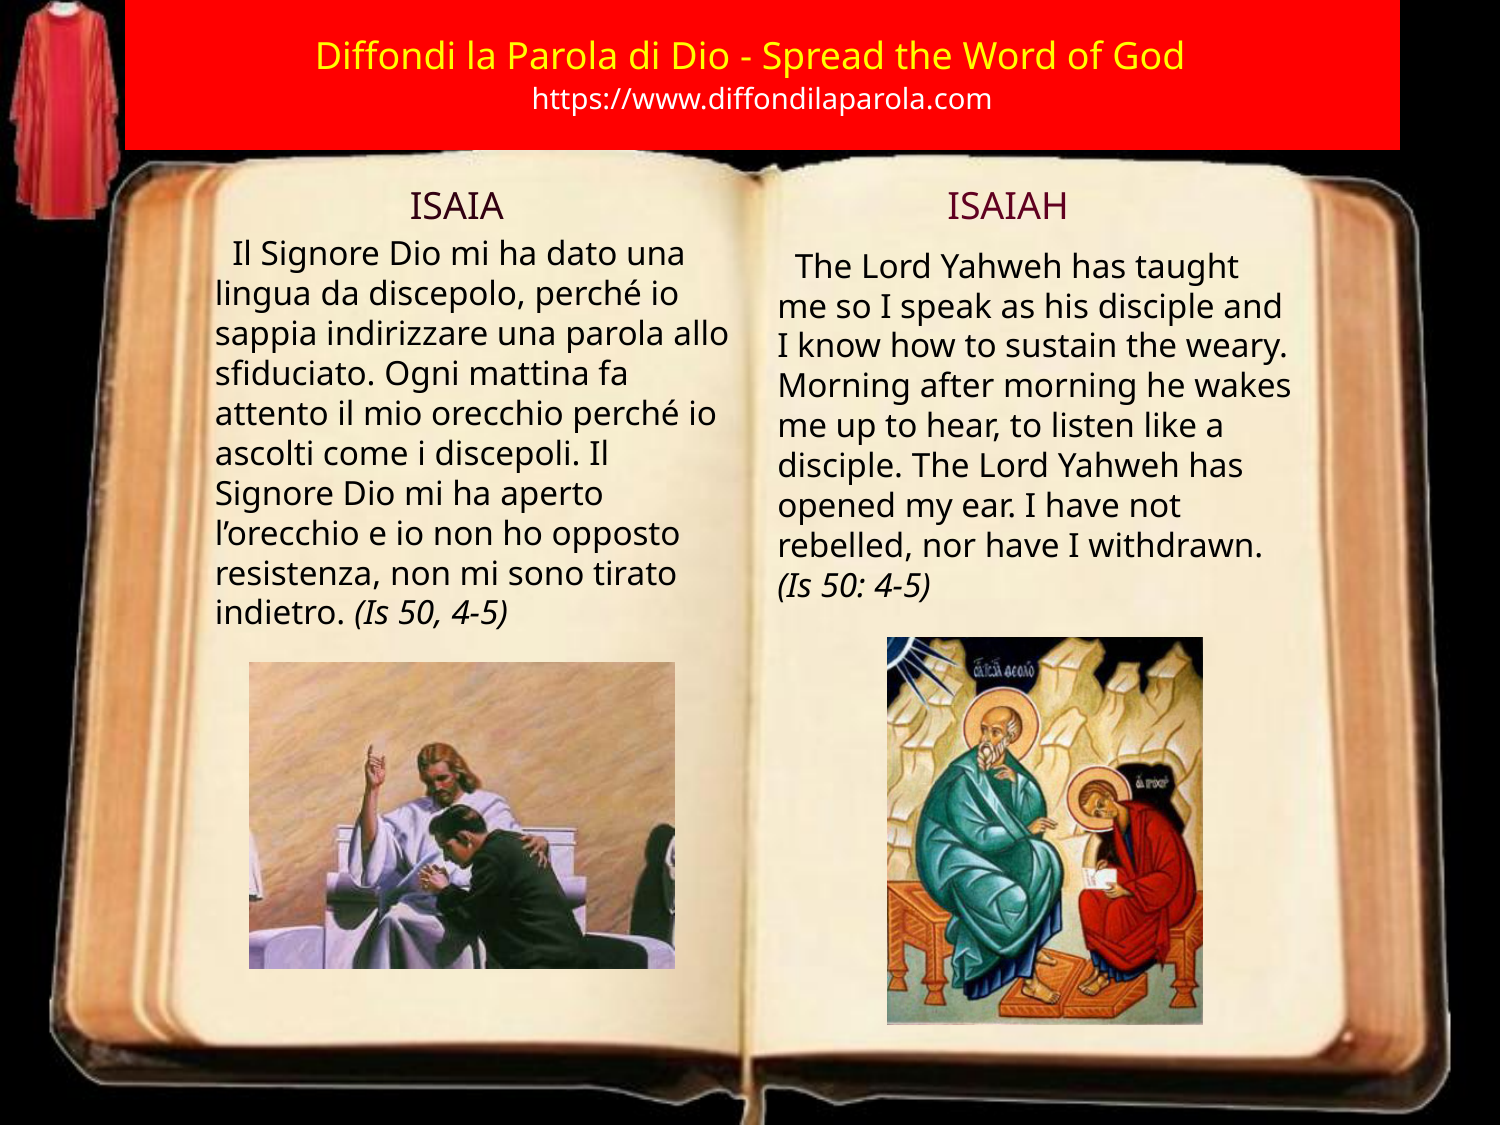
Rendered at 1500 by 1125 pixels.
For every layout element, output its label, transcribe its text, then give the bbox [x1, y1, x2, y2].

picture [0, 0, 1500, 1125]
title Diffondi la Parola di Dio - Spread the Word of God https://www.diffondilaparola.com [125, 0, 1400, 150]
text_box The Lord Yahweh has taught me so I speak as his disciple and I know how to sustain the weary. Morning after morning he wakes me up to hear, to listen like a disciple. The Lord Yahweh has opened my ear. I have not rebelled, nor have I withdrawn. (Is 50: 4-5) [762, 237, 1313, 612]
text_box ISAIA [394, 174, 519, 224]
text_box ISAIAH [932, 174, 1084, 235]
text_box Il Signore Dio mi ha dato una lingua da discepolo, perché io sappia indirizzare una parola allo sfiduciato. Ogni mattina fa attento il mio orecchio perché io ascolti come i discepoli. Il Signore Dio mi ha aperto l’orecchio e io non ho opposto resistenza, non mi sono tirato indietro. (Is 50, 4-5) [200, 224, 750, 639]
